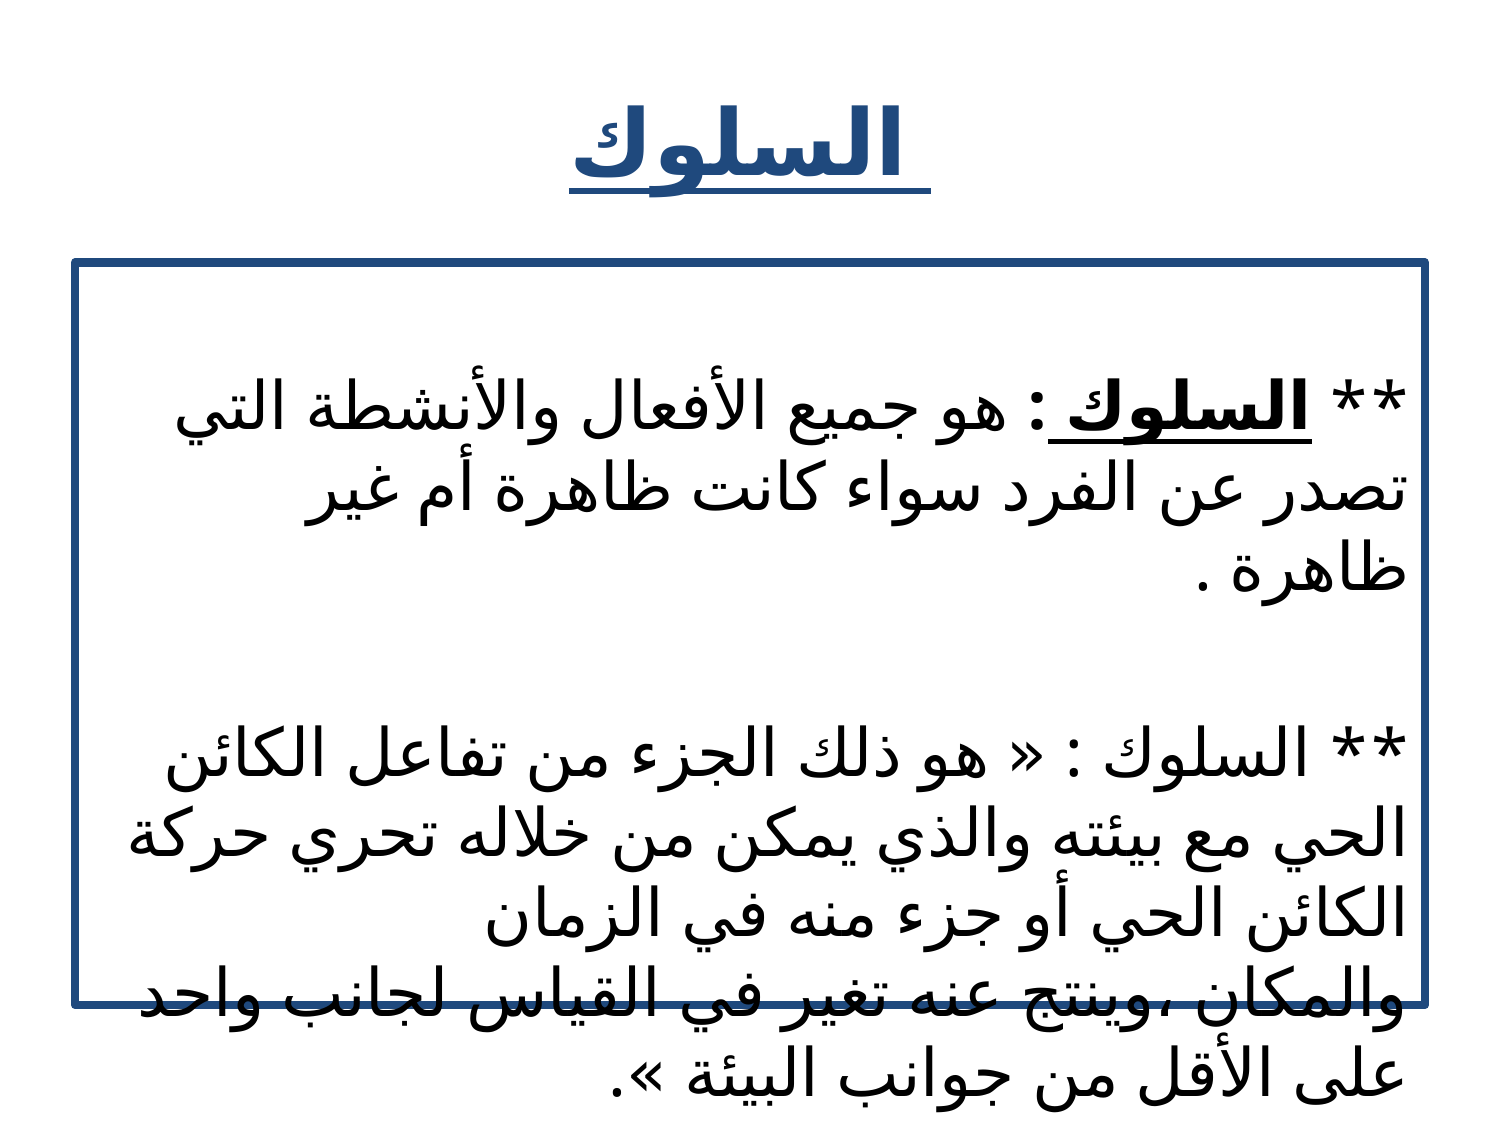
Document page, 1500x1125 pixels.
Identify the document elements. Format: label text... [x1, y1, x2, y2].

title السلوك [75, 45, 1425, 233]
list ** السلوك : هو جميع الأفعال والأنشطة التي تصدر عن الفرد سواء كانت ظاهرة أم غير ظاهرة . ** السلوك : « هو ذلك الجزء من تفاعل الكائن الحي مع بيئته والذي يمكن من خلاله تحري حركة الكائن الحي أو جزء منه في الزمان والمكان ،وينتج عنه تغير في القياس لجانب واحد على الأقل من جوانب البيئة ». [75, 262, 1425, 1005]
